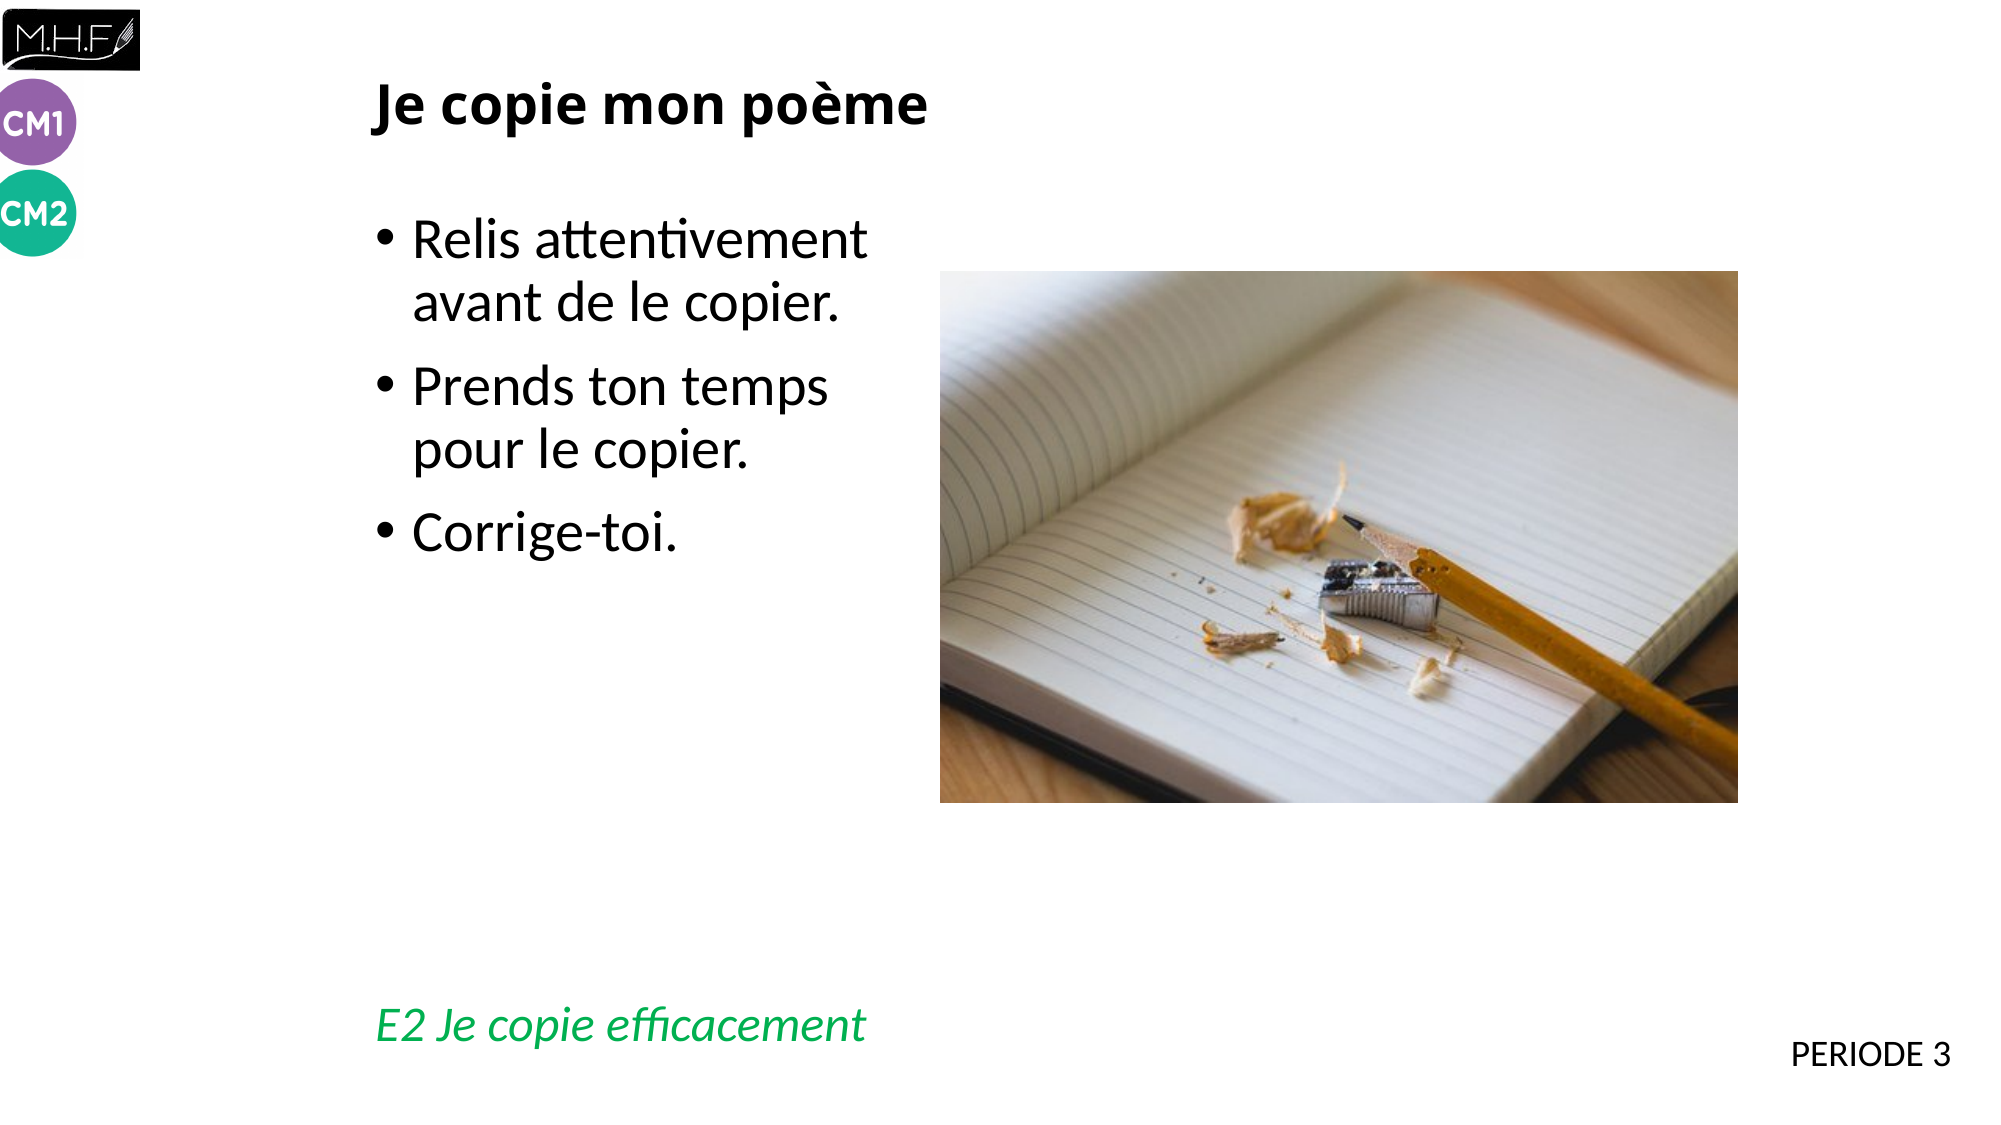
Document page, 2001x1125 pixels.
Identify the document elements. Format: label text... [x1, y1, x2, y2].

picture [940, 271, 1738, 803]
picture [0, 7, 140, 259]
text_box PERIODE 3 [1485, 1021, 1967, 1082]
list E2 Je copie efficacement [360, 990, 1485, 1083]
text_box Relis attentivement avant de le copier. Prends ton temps pour le copier. Corrige-toi. [360, 201, 906, 803]
title Je copie mon poème [360, 48, 1000, 165]
